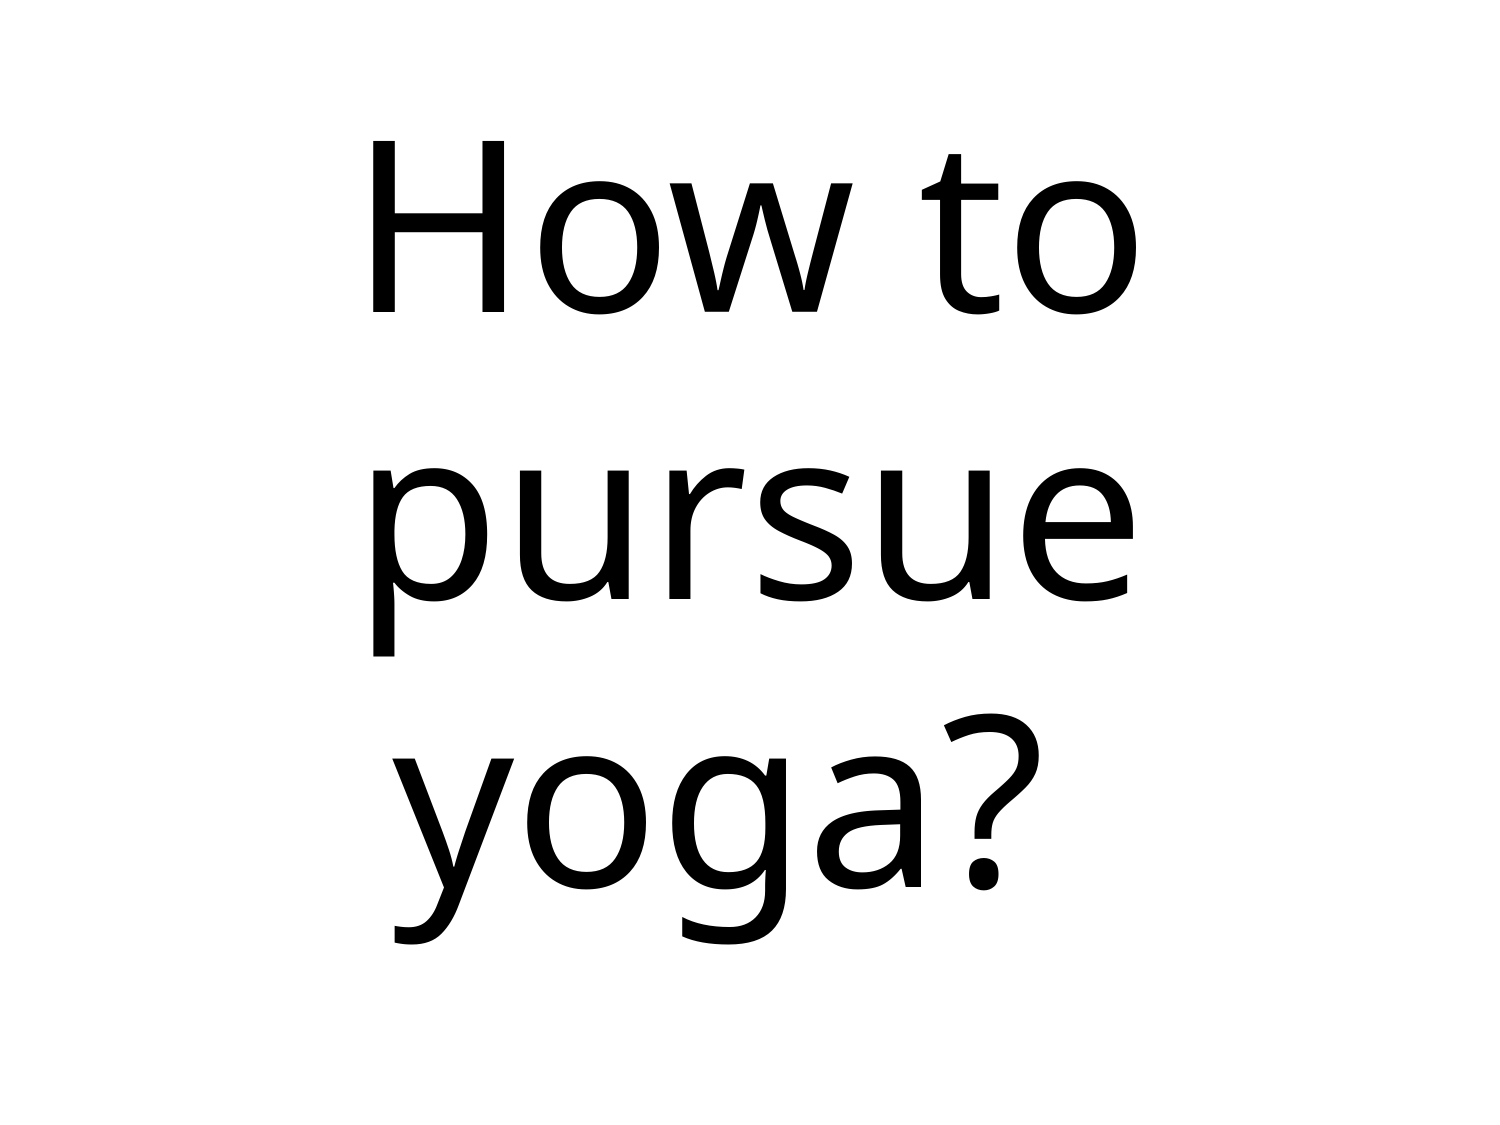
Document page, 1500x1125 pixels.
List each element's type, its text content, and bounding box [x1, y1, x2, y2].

title How to pursue yoga? [75, 45, 1425, 963]
